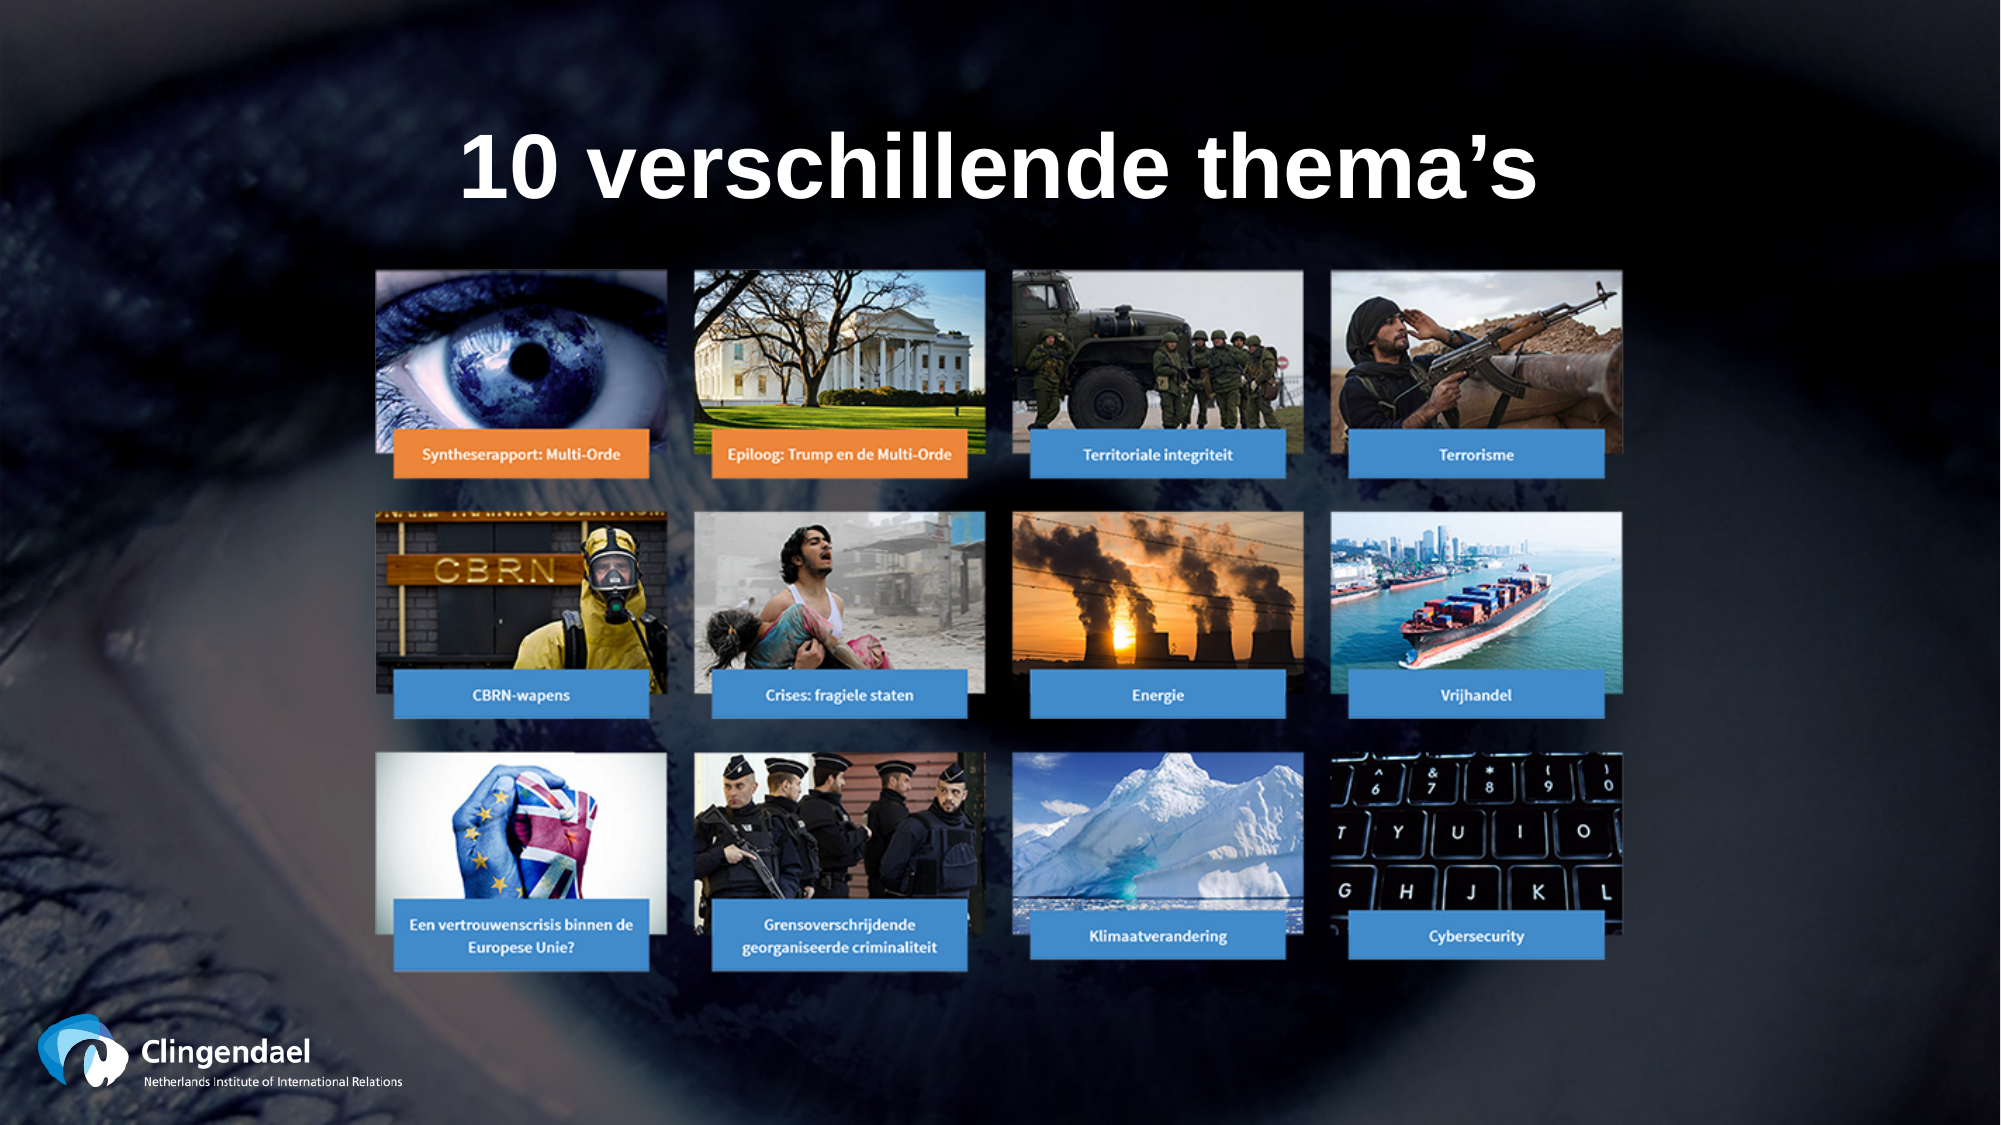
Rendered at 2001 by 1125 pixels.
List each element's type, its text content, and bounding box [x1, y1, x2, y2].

title 10 verschillende thema’s [137, 59, 1863, 278]
picture [0, 0, 2001, 1125]
